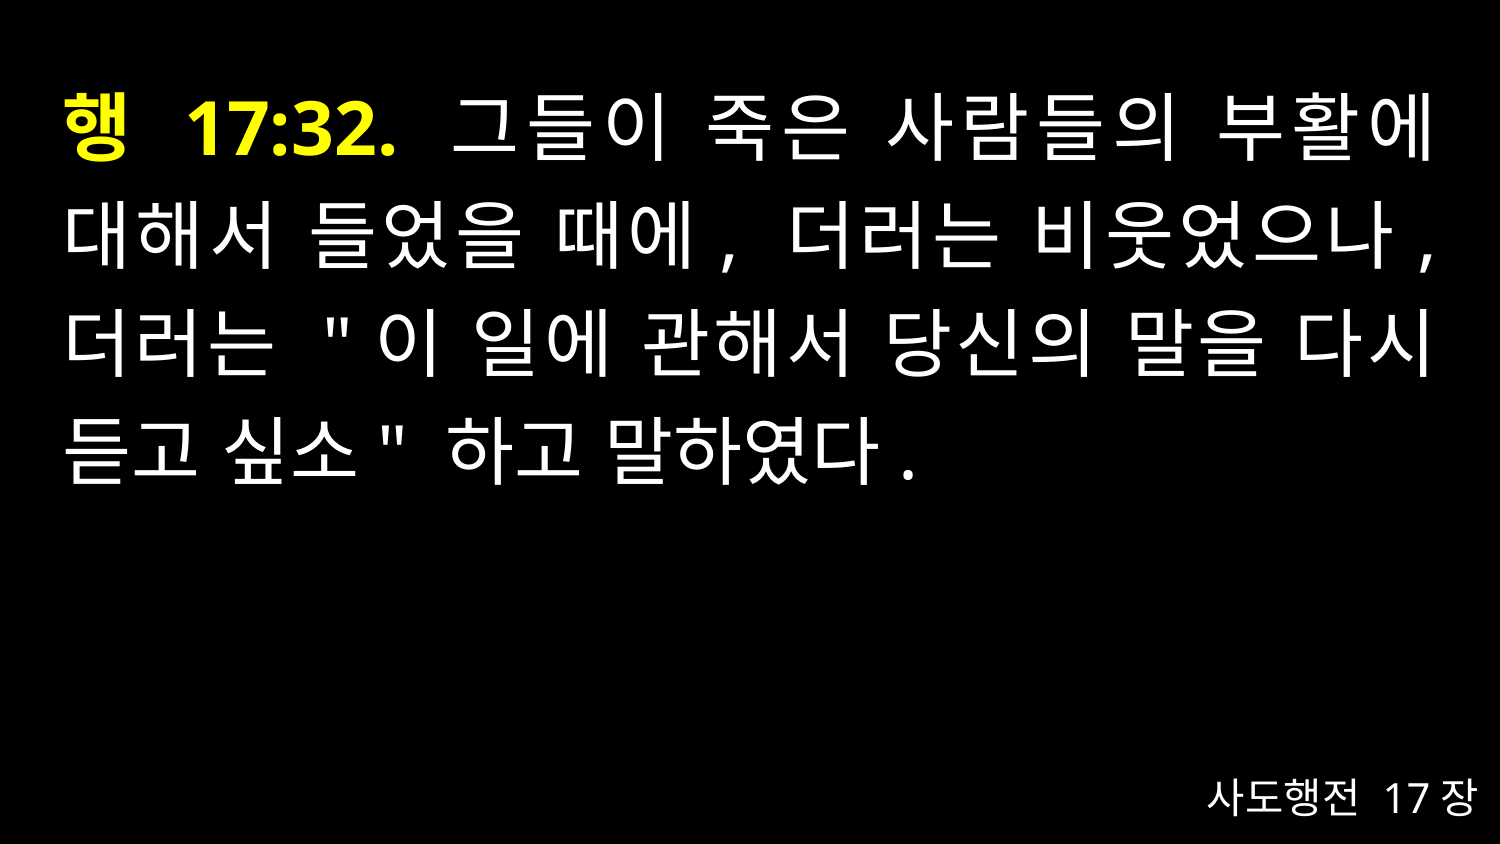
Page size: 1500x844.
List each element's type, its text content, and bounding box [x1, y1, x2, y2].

subtitle 사도행전 17장 [916, 770, 1500, 844]
title 행 17:32. 그들이 죽은 사람들의 부활에 대해서 들었을 때에, 더러는 비웃었으나, 더러는 "이 일에 관해서 당신의 말을 다시 듣고 싶소" 하고 말하였다. [0, 0, 1500, 844]
